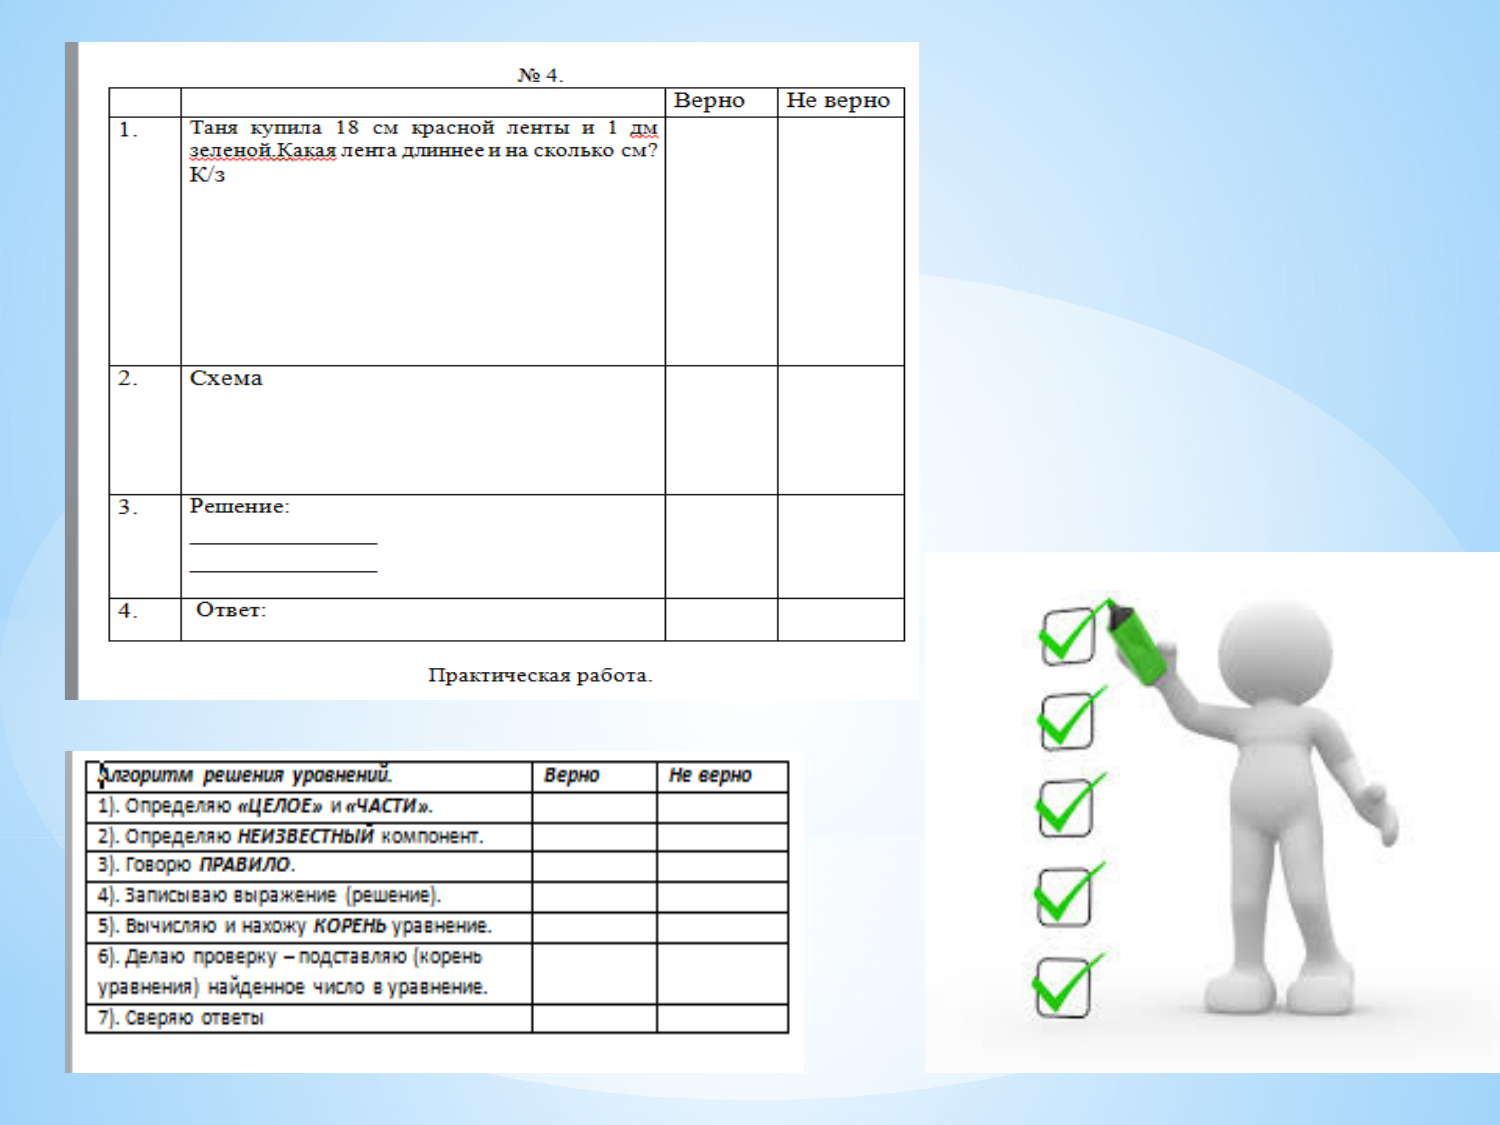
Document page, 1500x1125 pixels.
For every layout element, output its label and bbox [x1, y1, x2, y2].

picture [64, 42, 920, 700]
picture [925, 551, 1500, 1073]
picture [64, 751, 804, 1073]
